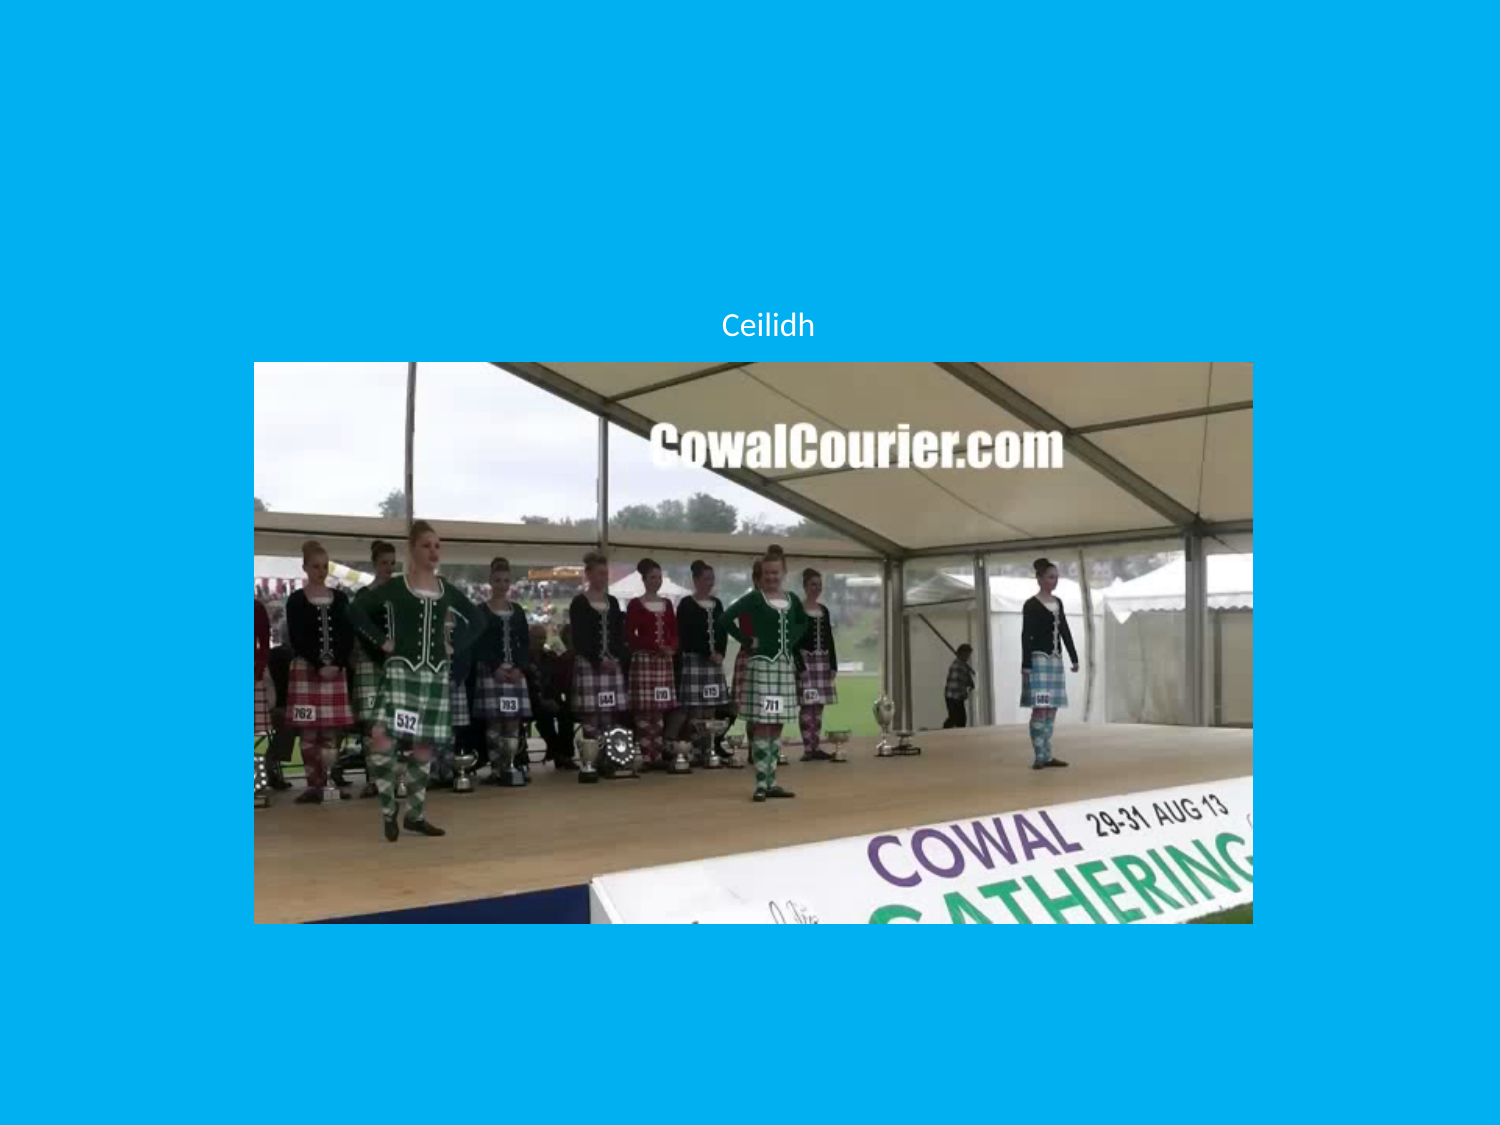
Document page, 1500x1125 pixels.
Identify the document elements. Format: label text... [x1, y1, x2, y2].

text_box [253, 361, 1255, 925]
title Ceilidh http://www.youtube.com/watch?v=5VcTu40hLnc [93, 292, 1444, 481]
